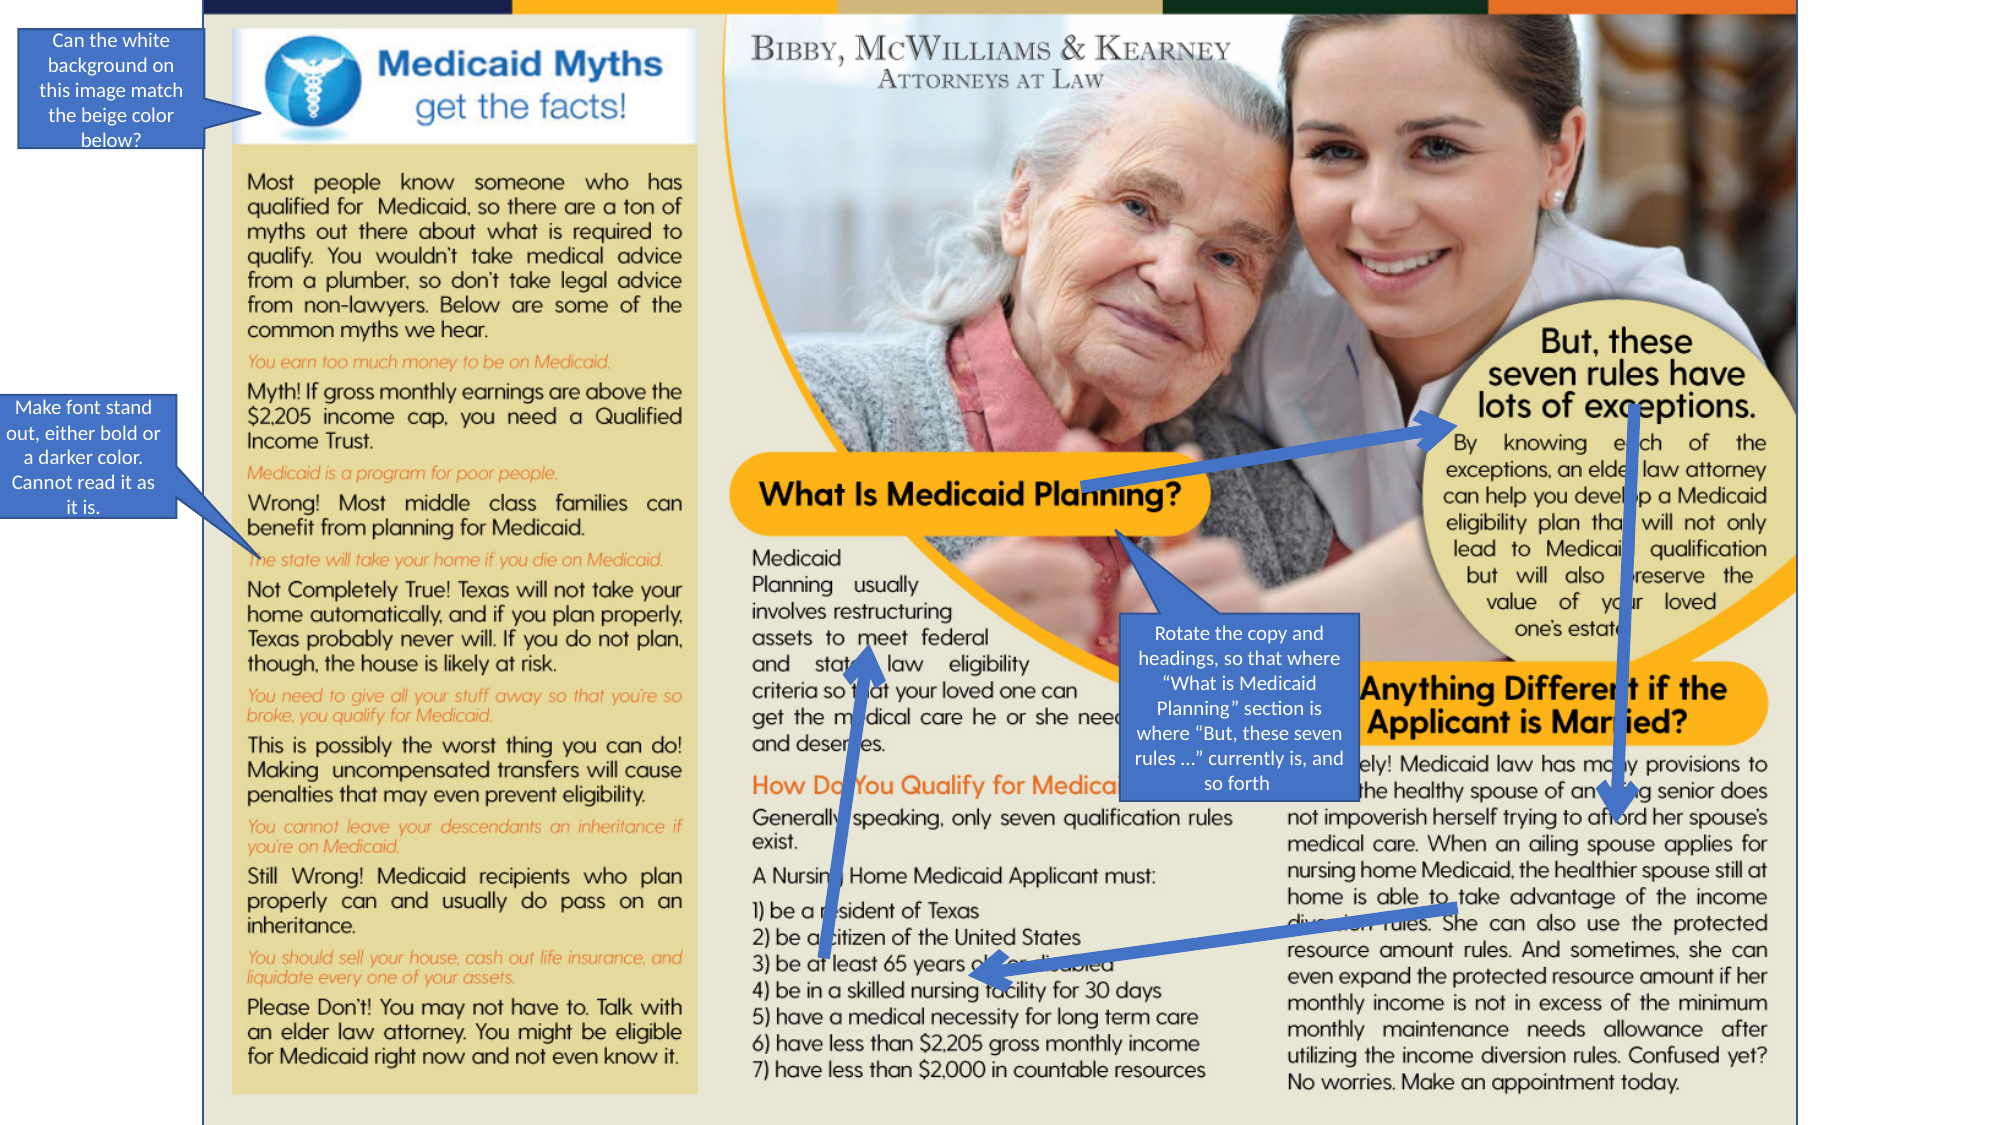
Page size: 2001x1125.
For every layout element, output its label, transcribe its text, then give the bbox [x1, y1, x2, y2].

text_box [1616, 403, 1635, 824]
picture [204, 0, 1796, 1125]
text_box Can the white background on this image match the beige color below? [17, 28, 204, 150]
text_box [823, 643, 870, 959]
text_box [967, 907, 1458, 976]
text_box Make font stand out, either bold or a darker color. Cannot read it as it is. [0, 393, 204, 519]
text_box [1080, 425, 1458, 488]
